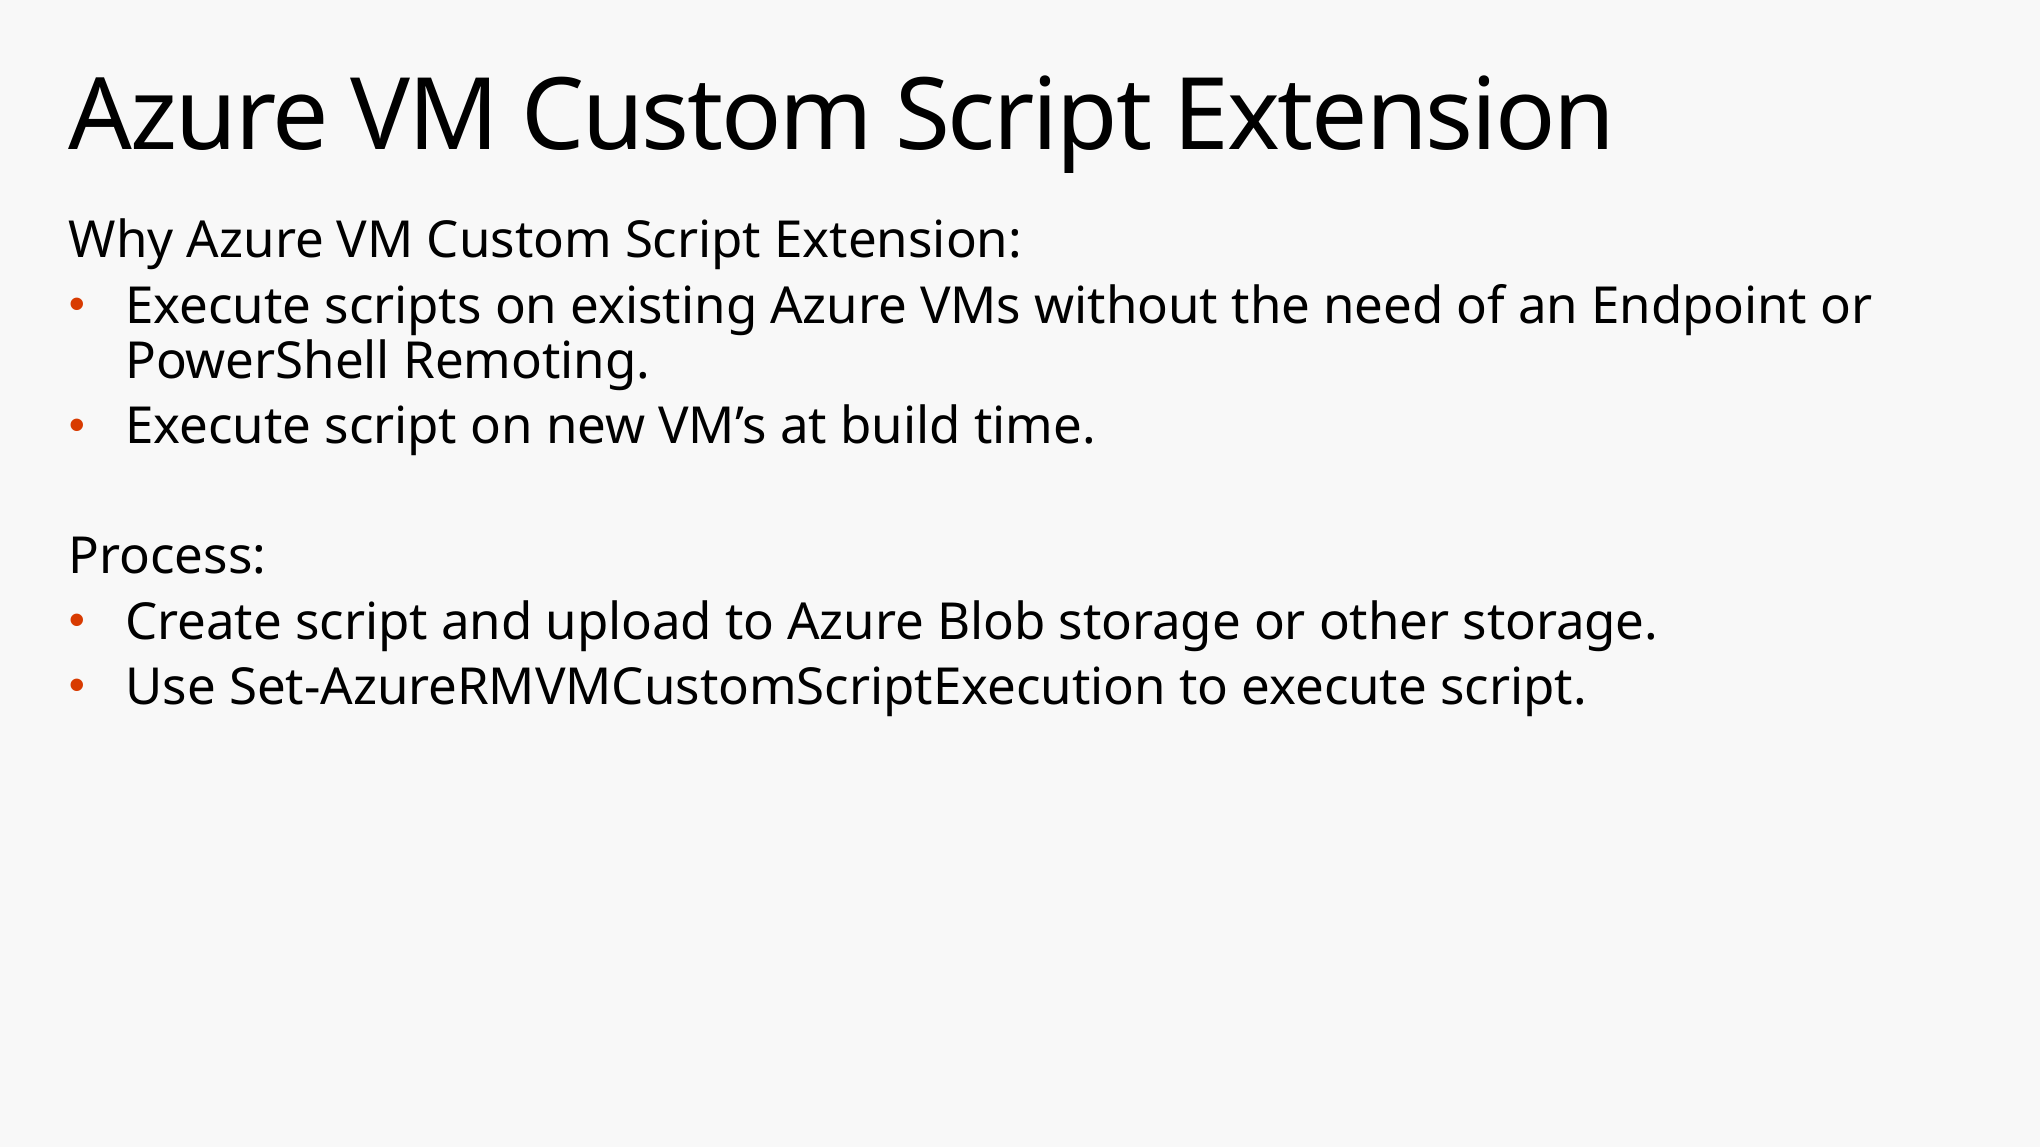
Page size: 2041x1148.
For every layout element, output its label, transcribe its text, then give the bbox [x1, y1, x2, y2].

title Azure VM Custom Script Extension [45, 48, 1996, 198]
list Why Azure VM Custom Script Extension: Execute scripts on existing Azure VMs without the need of an Endpoint or PowerShell Remoting. Execute script on new VM’s at build time. Process: Create script and upload to Azure Blob storage or other storage. Use Set-AzureRMVMCustomScriptExecution to execute script. [45, 198, 1996, 860]
